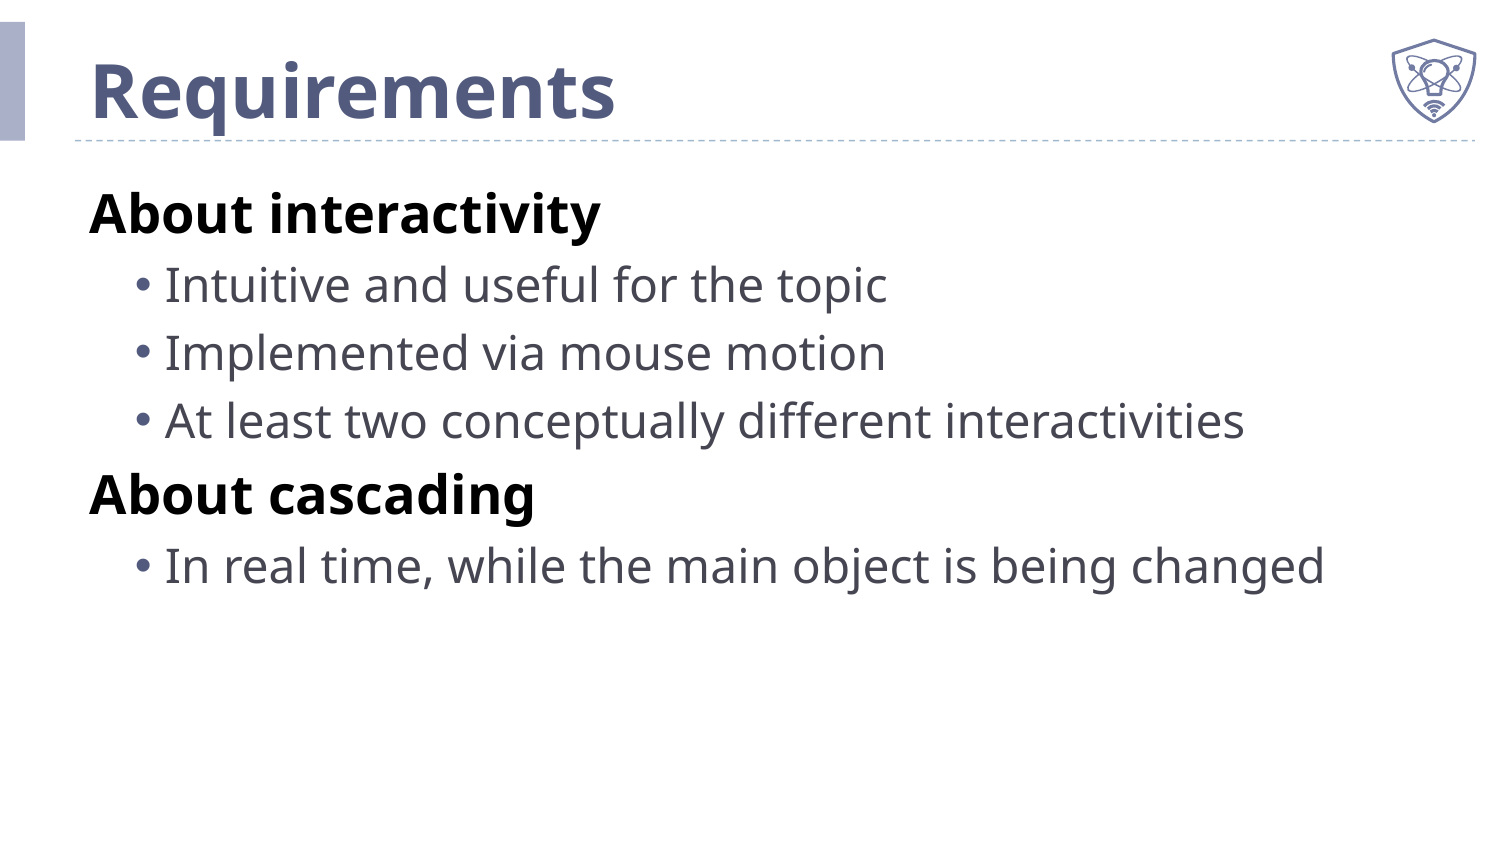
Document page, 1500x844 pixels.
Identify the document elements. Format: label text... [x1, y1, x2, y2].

title Requirements [75, 18, 1475, 141]
list About interactivity Intuitive and useful for the topic Implemented via mouse motion At least two conceptually different interactivities About cascading In real time, while the main object is being changed [75, 171, 1475, 835]
